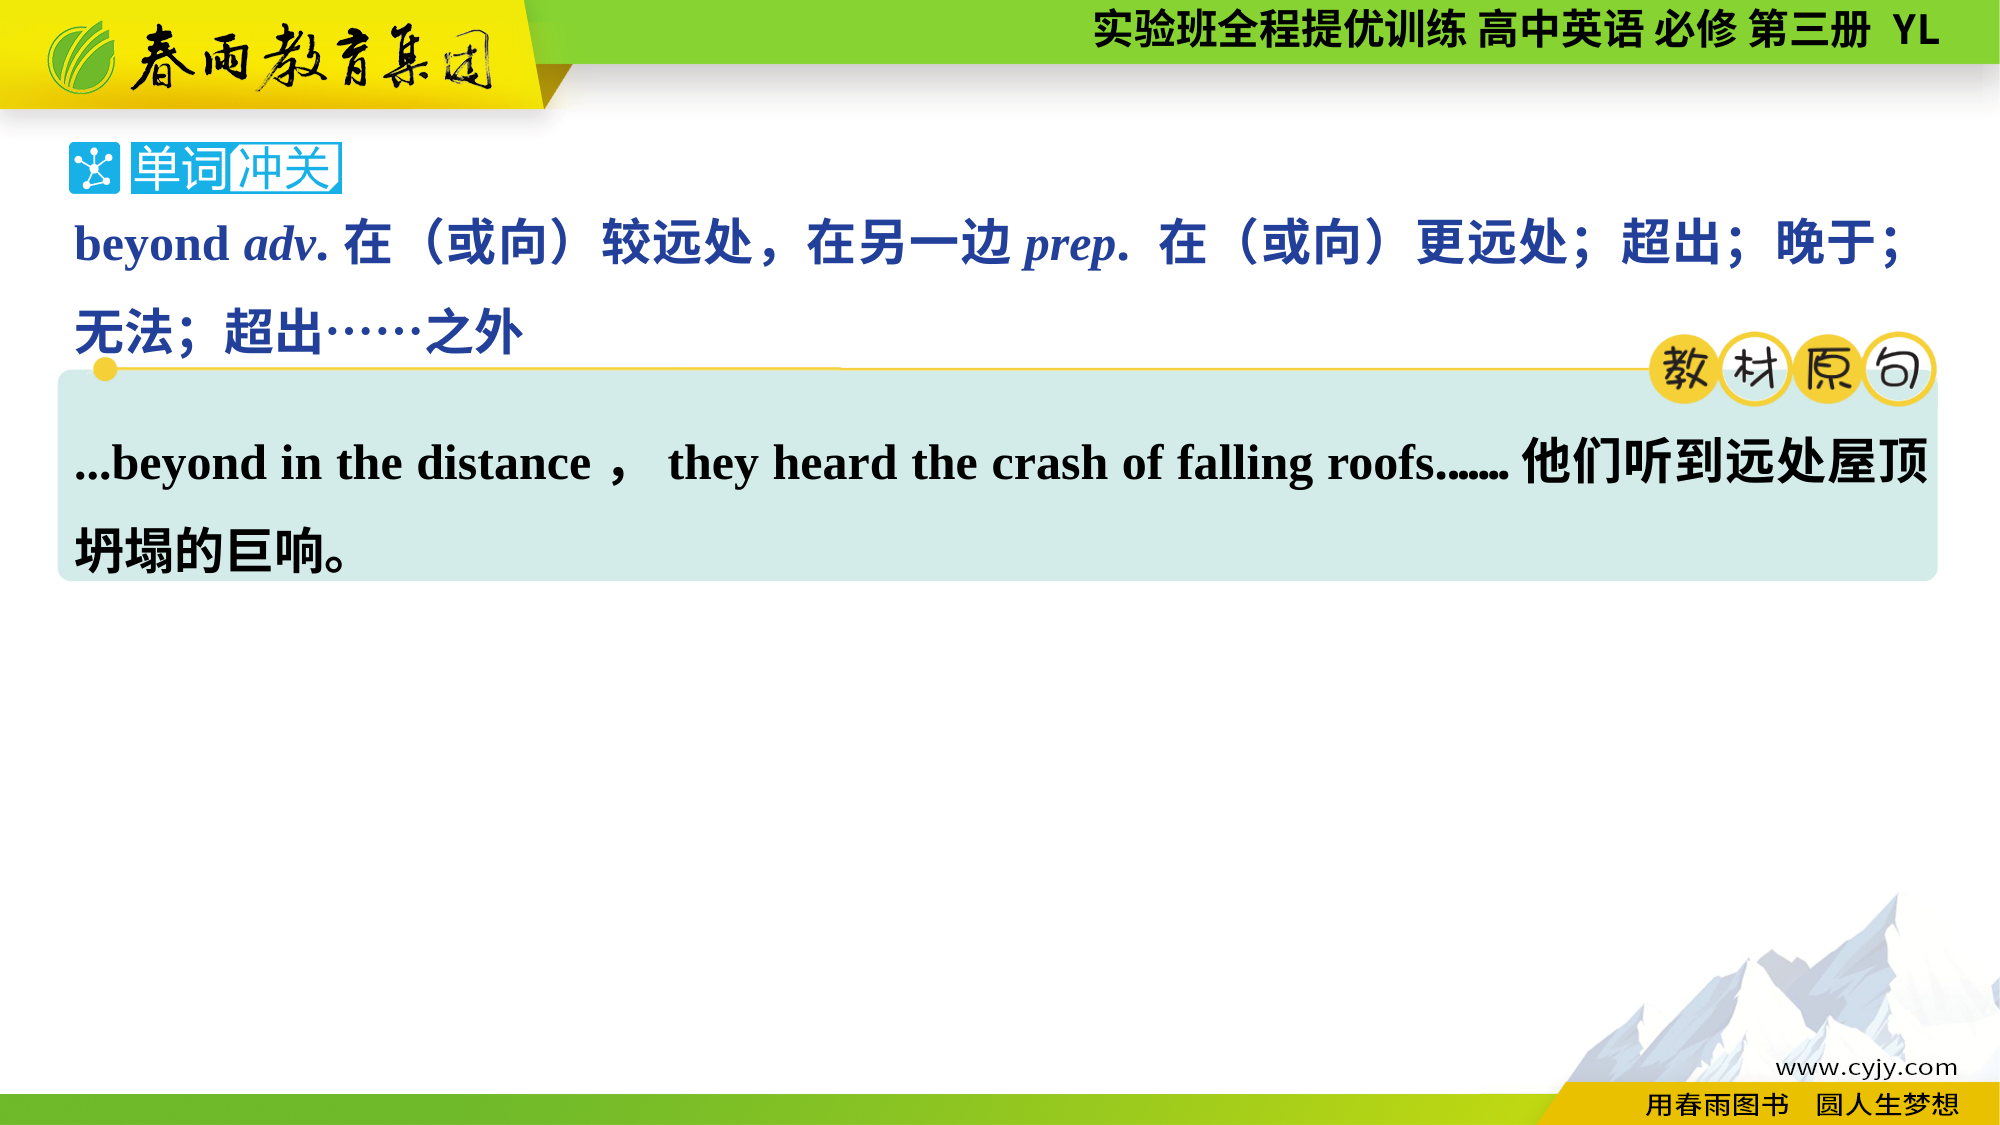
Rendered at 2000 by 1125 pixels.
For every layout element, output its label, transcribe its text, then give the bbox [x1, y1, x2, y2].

list beyond adv.在（或向）较远处，在另一边prep. 在（或向）更远处；超出；晚于；无法；超出……之外 ...beyond in the distance，they heard the crash of falling roofs.……他们听到远处屋顶坍塌的巨响。 [59, 172, 1944, 592]
picture [0, 0, 2000, 1125]
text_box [87, 322, 1938, 409]
